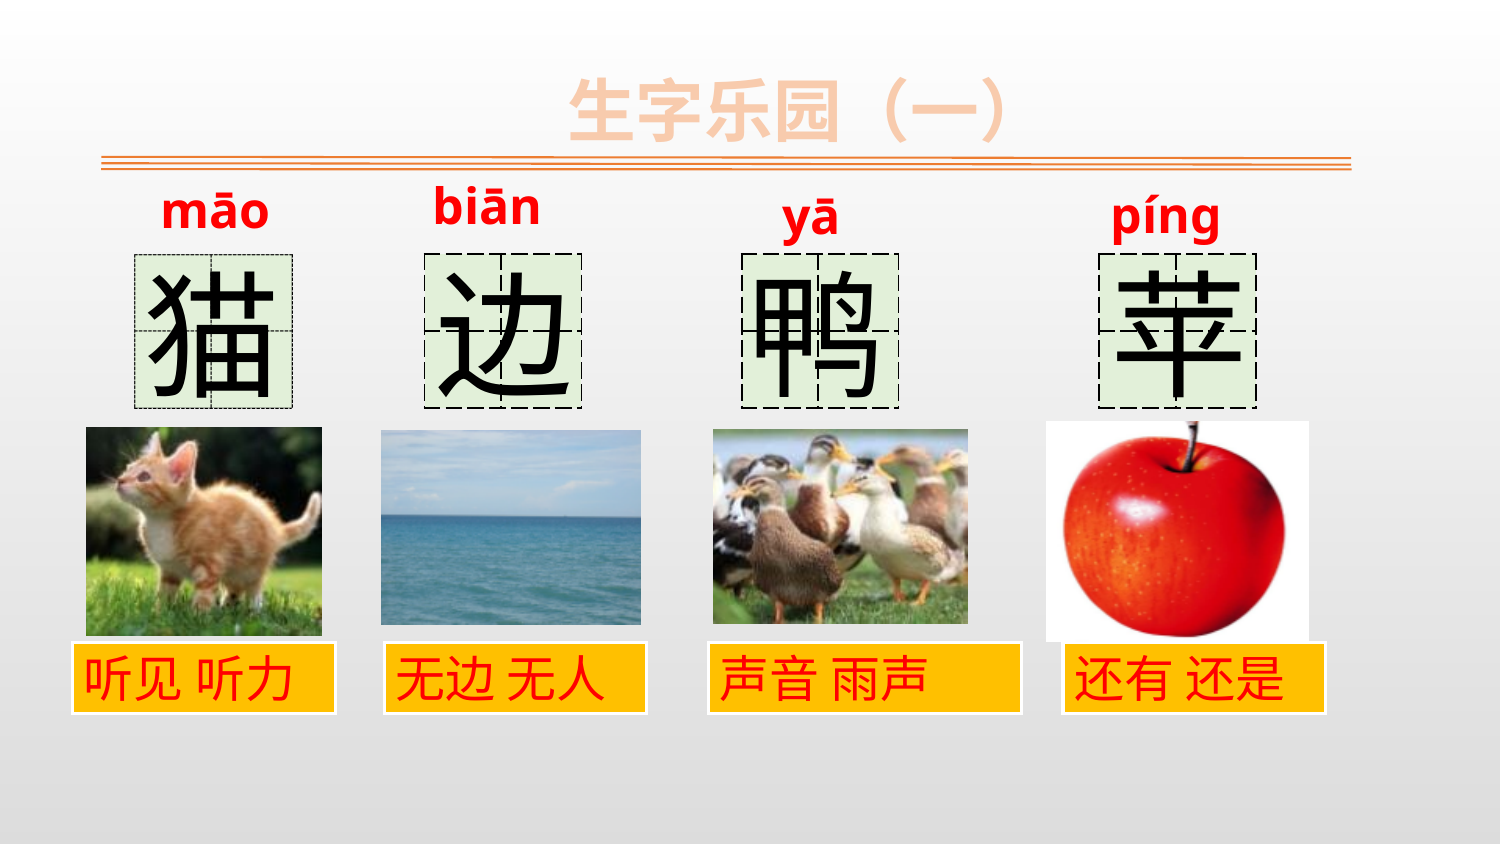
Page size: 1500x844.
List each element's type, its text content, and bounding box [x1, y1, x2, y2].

text_box 生字乐园（一） [555, 62, 1060, 156]
text_box 声音 雨声 [707, 641, 1023, 715]
text_box 听见 听力 [71, 641, 337, 715]
text_box 还有 还是 [1061, 641, 1327, 715]
text_box 边 [424, 243, 607, 420]
text_box biān [421, 170, 554, 241]
text_box 无边 无人 [383, 641, 648, 715]
picture [381, 430, 641, 625]
picture [133, 253, 293, 409]
text_box māo [149, 173, 283, 245]
text_box 鸭 [735, 243, 918, 420]
picture [1046, 421, 1309, 642]
text_box píng [1099, 177, 1234, 249]
picture [712, 429, 968, 624]
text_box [101, 156, 1352, 170]
text_box yā [771, 179, 853, 251]
text_box 猫 [131, 244, 314, 421]
picture [85, 427, 322, 636]
text_box 苹 [1099, 243, 1282, 420]
